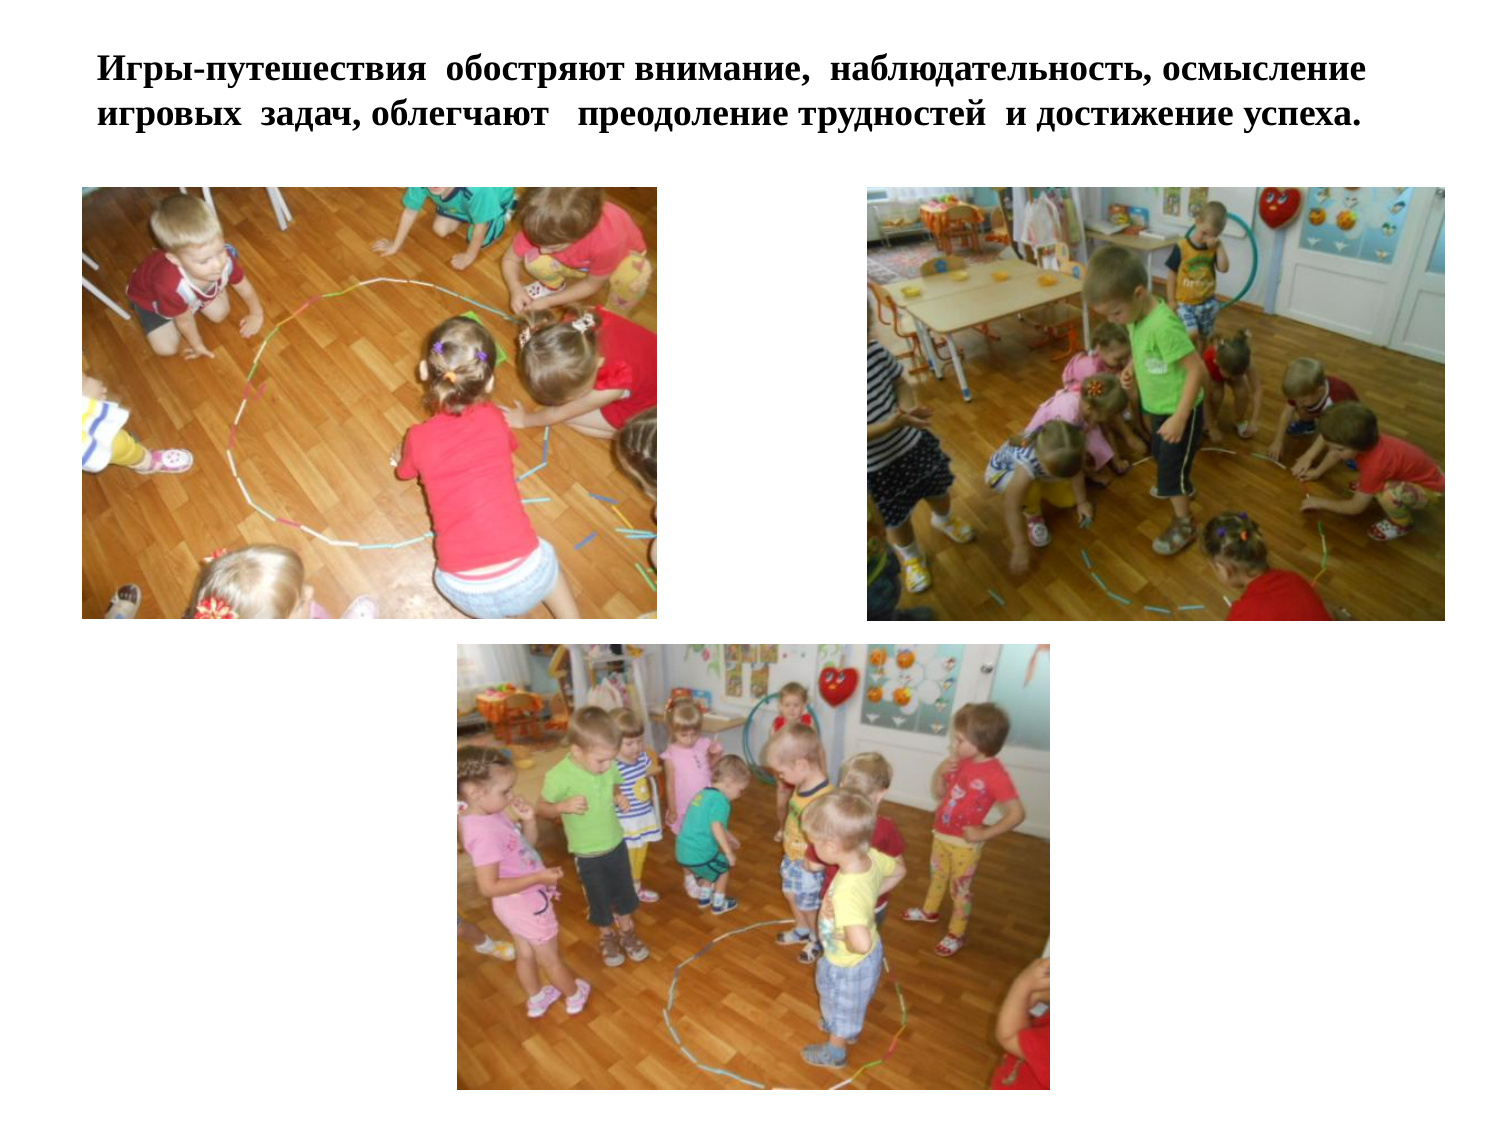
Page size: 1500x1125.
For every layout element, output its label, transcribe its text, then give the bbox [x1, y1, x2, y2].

text_box Игры-путешествия обостряют внимание, наблюдательность, осмысление игровых задач, облегчают преодоление трудностей и достижение успеха. [82, 35, 1454, 140]
picture [456, 644, 1050, 1091]
picture [866, 187, 1445, 622]
picture [81, 187, 657, 620]
